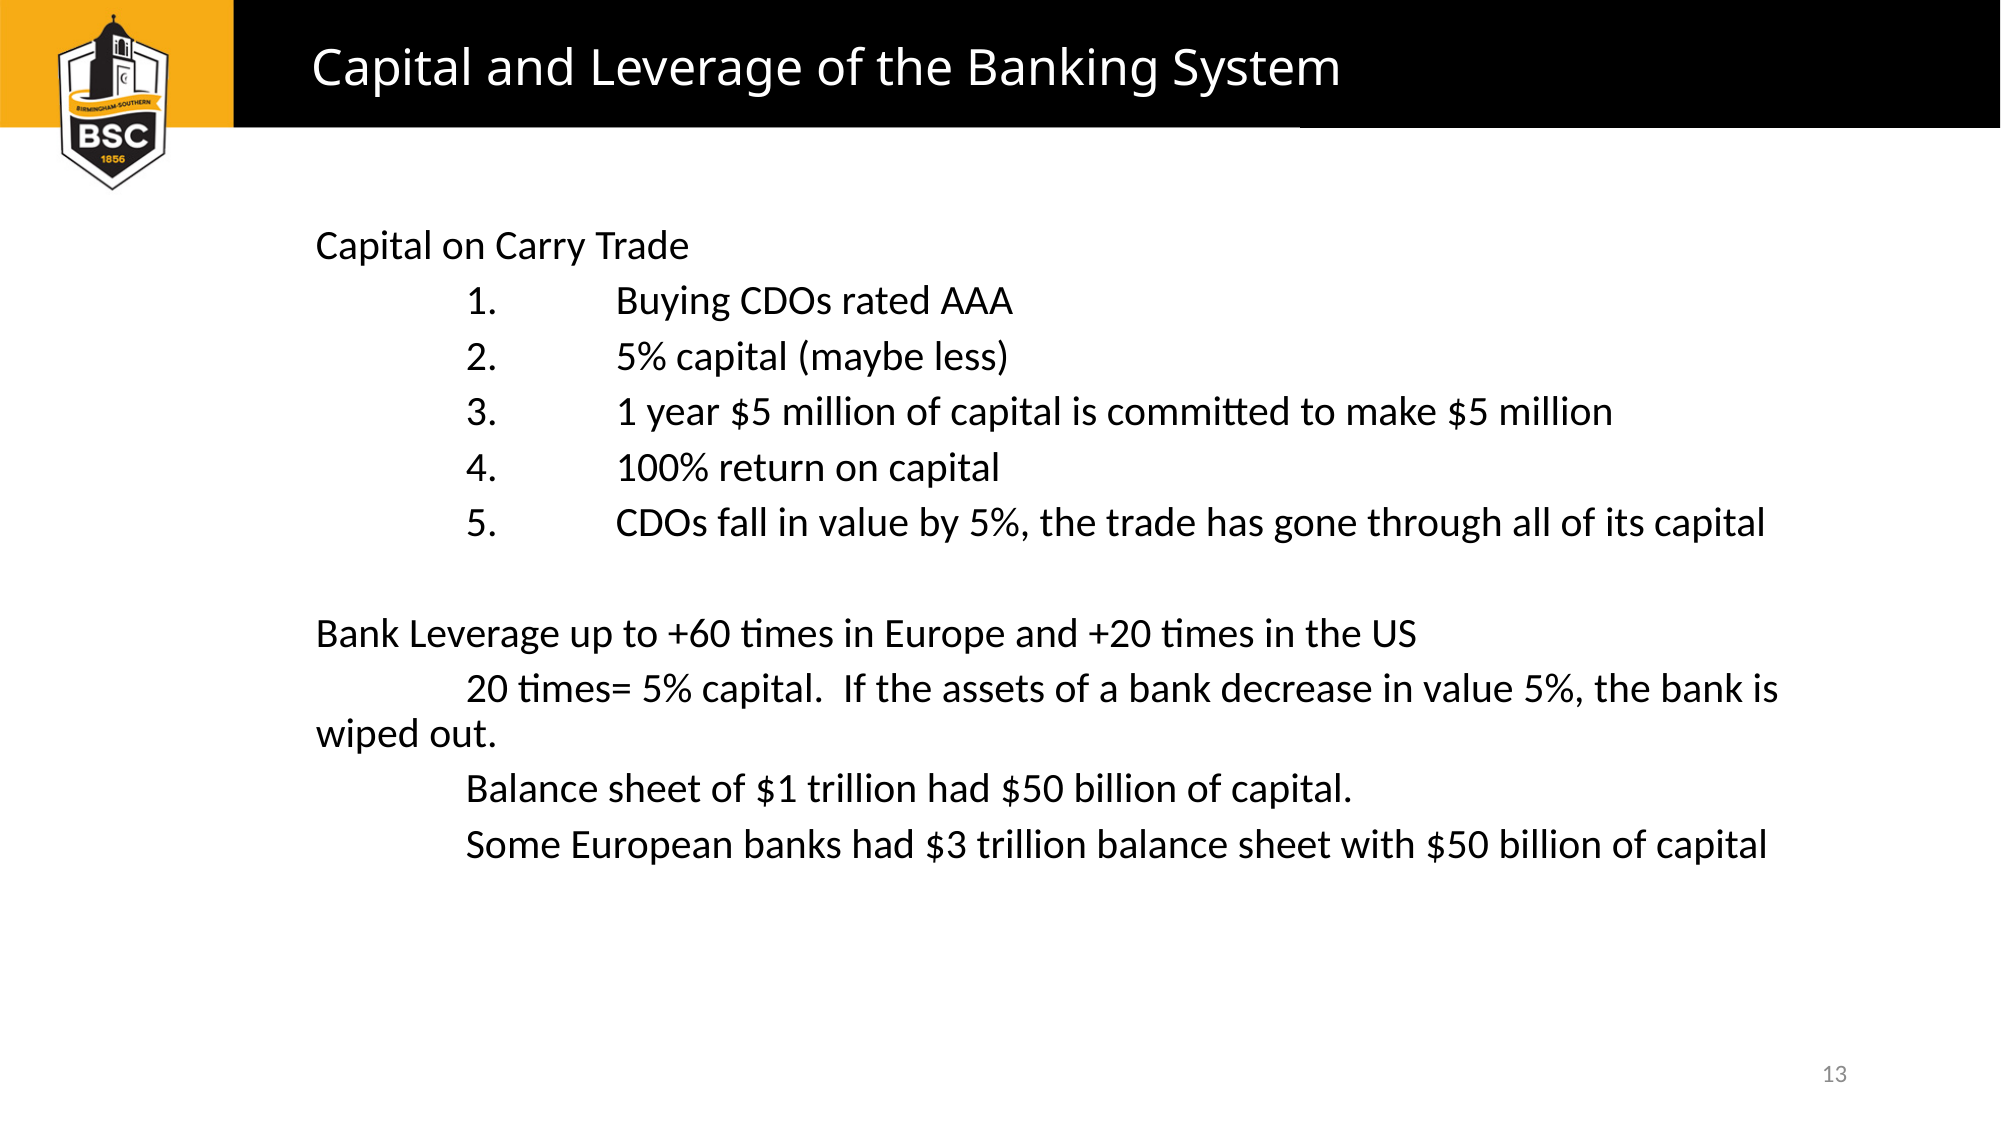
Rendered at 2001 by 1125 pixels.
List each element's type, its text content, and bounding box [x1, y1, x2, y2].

text_box Capital and Leverage of the Banking System [296, 28, 1379, 103]
slide_number 13 [1412, 1060, 1863, 1103]
text_box [255, 28, 1830, 109]
picture [0, 0, 1300, 733]
text_box Capital on Carry Trade 1. Buying CDOs rated AAA 2. 5% capital (maybe less) 3. 1 year $5 million of capital is committed to make $5 million 4. 100% return on capital 5. CDOs fall in value by 5%, the trade has gone through all of its capital Bank Leverage up to +60 times in Europe and +20 times in the US 20 times= 5% capital. If the assets of a bank decrease in value 5%, the bank is wiped out. Balance sheet of $1 trillion had $50 billion of capital. Some European banks had $3 trillion balance sheet with $50 billion of capital [150, 160, 1876, 1060]
